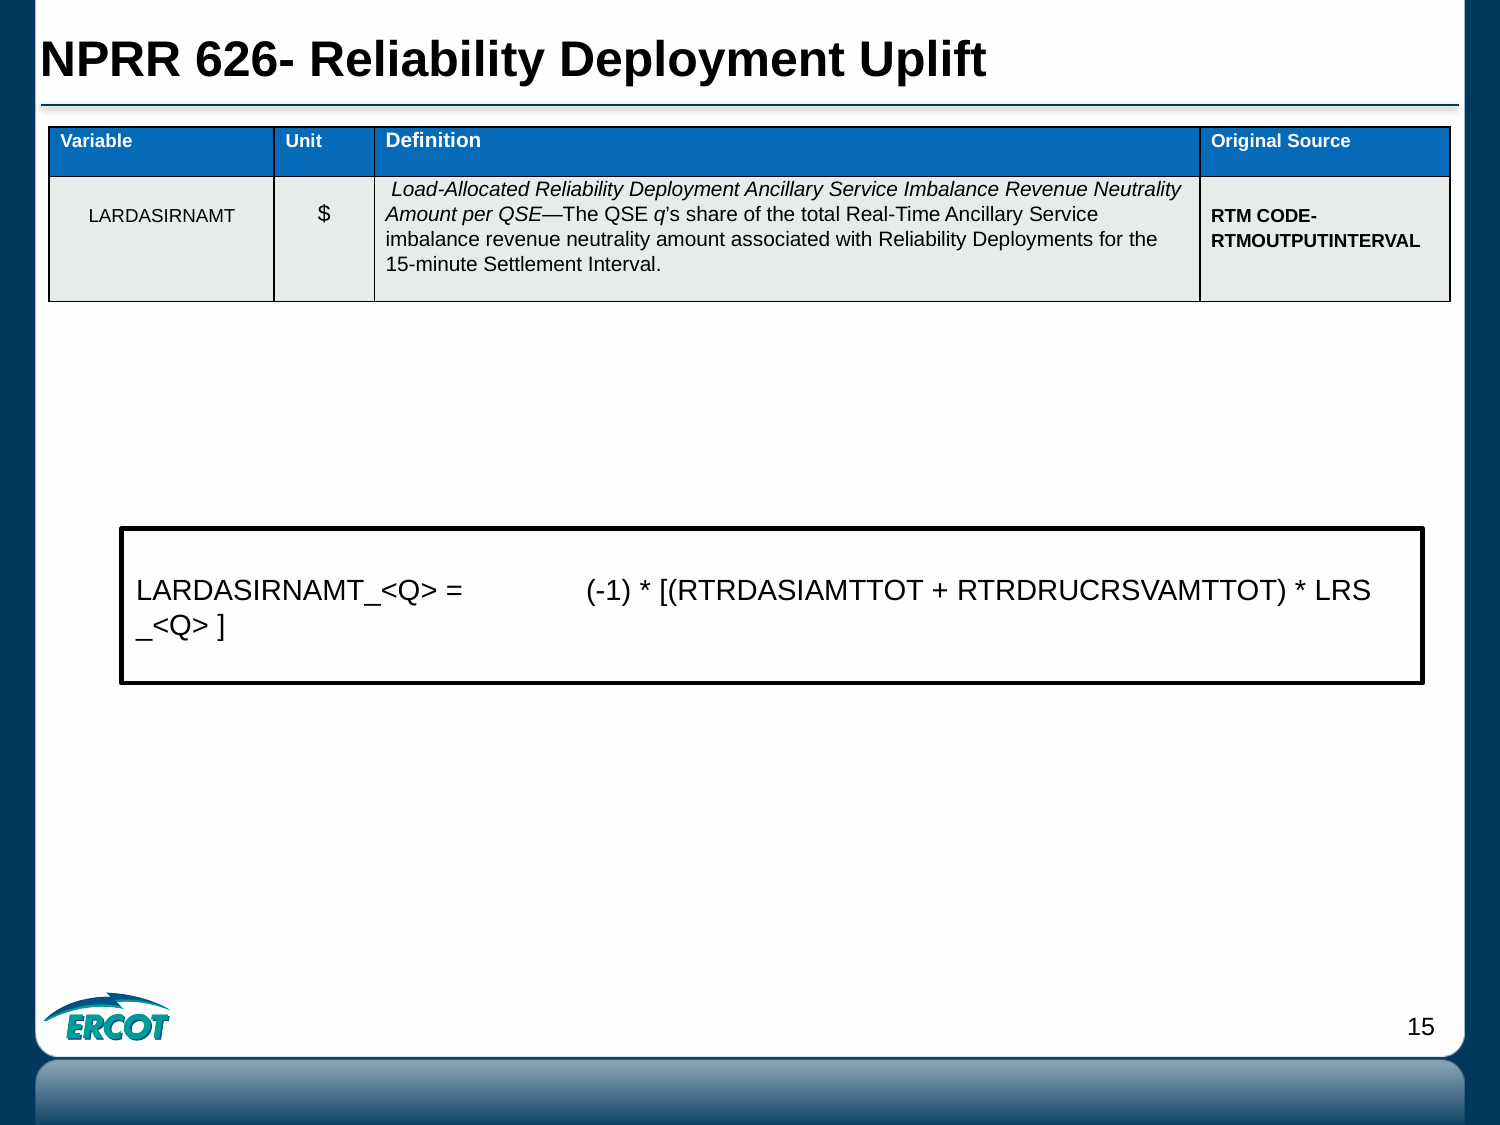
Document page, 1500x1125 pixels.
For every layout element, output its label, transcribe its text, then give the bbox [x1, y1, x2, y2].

table_cell RTM CODE- RTMOUTPUTINTERVAL [1201, 177, 1449, 301]
title NPRR 626- Reliability Deployment Uplift [24, 0, 1450, 113]
table_cell LARDASIRNAMT [50, 177, 273, 301]
picture [35, 0, 1465, 1125]
table_header Original Source [1201, 128, 1449, 176]
table_cell $ [275, 177, 374, 301]
table_header Unit [275, 128, 374, 176]
table_header Variable [50, 128, 273, 176]
table_cell Load-Allocated Reliability Deployment Ancillary Service Imbalance Revenue Neutrality Amount per QSE—The QSE q’s share of the total Real-Time Ancillary Service imbalance revenue neutrality amount associated with Reliability Deployments for the 15-minute Settlement Interval. [375, 177, 1199, 301]
text_box LARDASIRNAMT_<Q> = (-1) * [(RTRDASIAMTTOT + RTRDRUCRSVAMTTOT) * LRS _<Q> ] [121, 528, 1423, 684]
table_header Definition [375, 128, 1199, 176]
